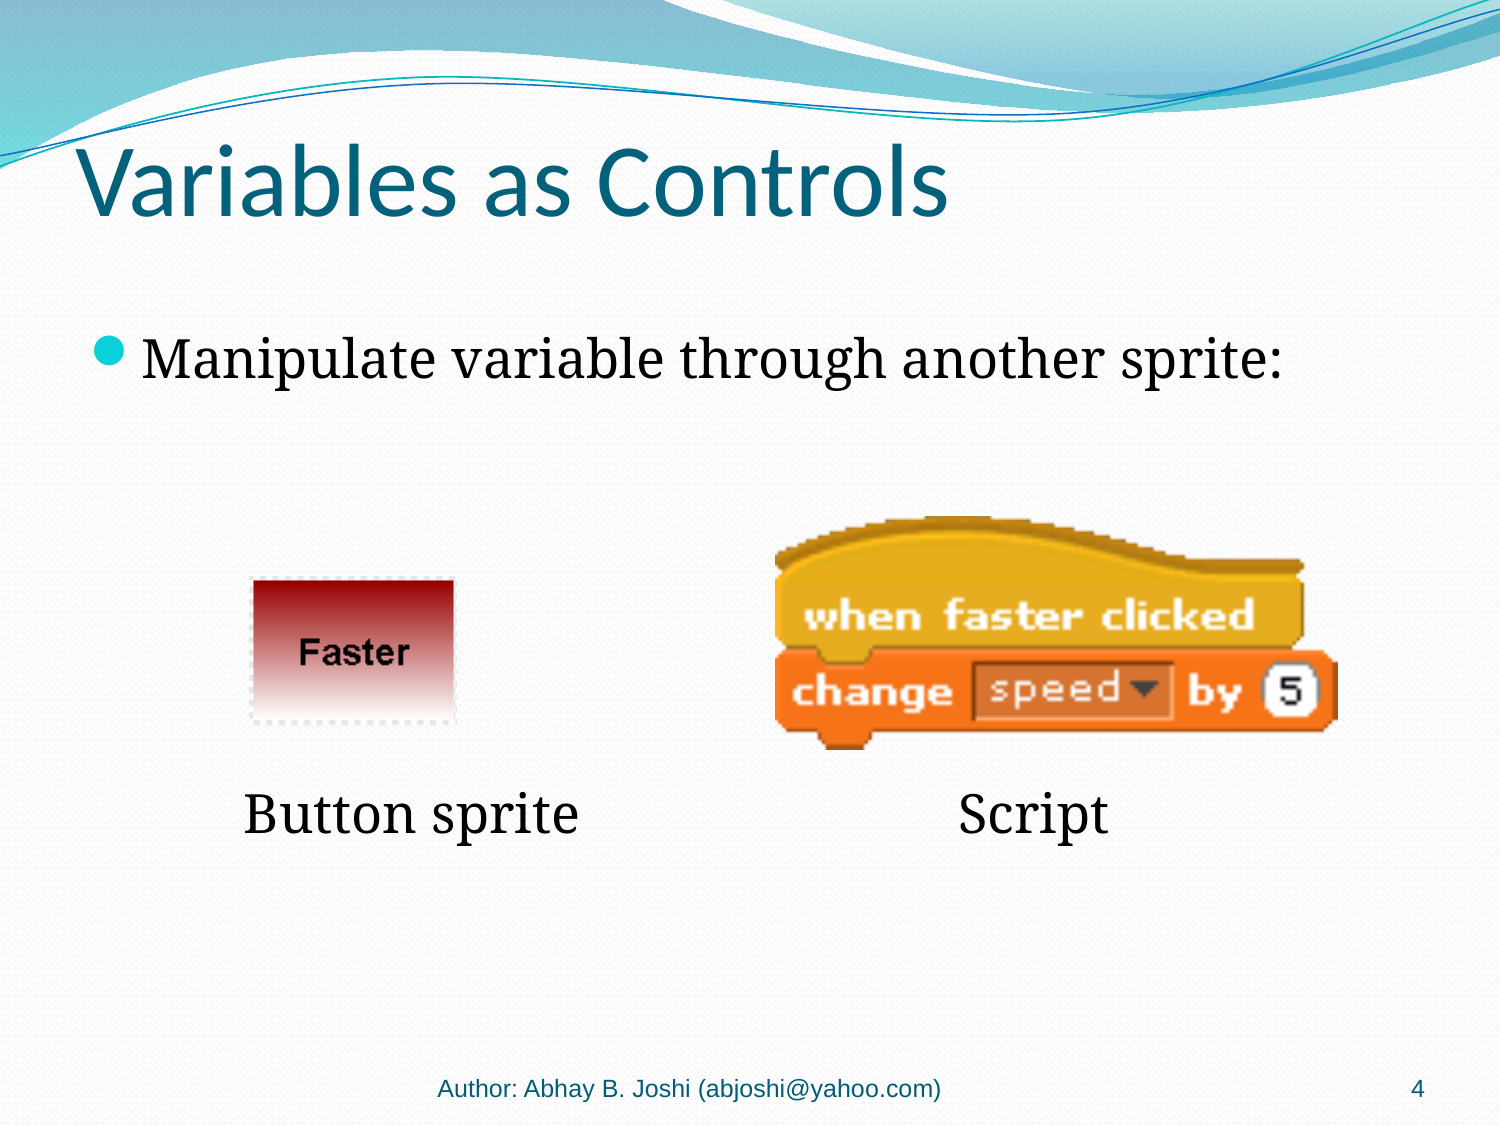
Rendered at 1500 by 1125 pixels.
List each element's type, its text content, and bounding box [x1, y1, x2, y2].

list Manipulate variable through another sprite: Button sprite Script [75, 317, 1425, 1038]
picture [774, 516, 1338, 751]
slide_number 4 [1299, 1042, 1425, 1103]
footer Author: Abhay B. Joshi (abjoshi@yahoo.com) [437, 1042, 988, 1103]
title Variables as Controls [75, 50, 1425, 238]
picture [249, 576, 457, 726]
